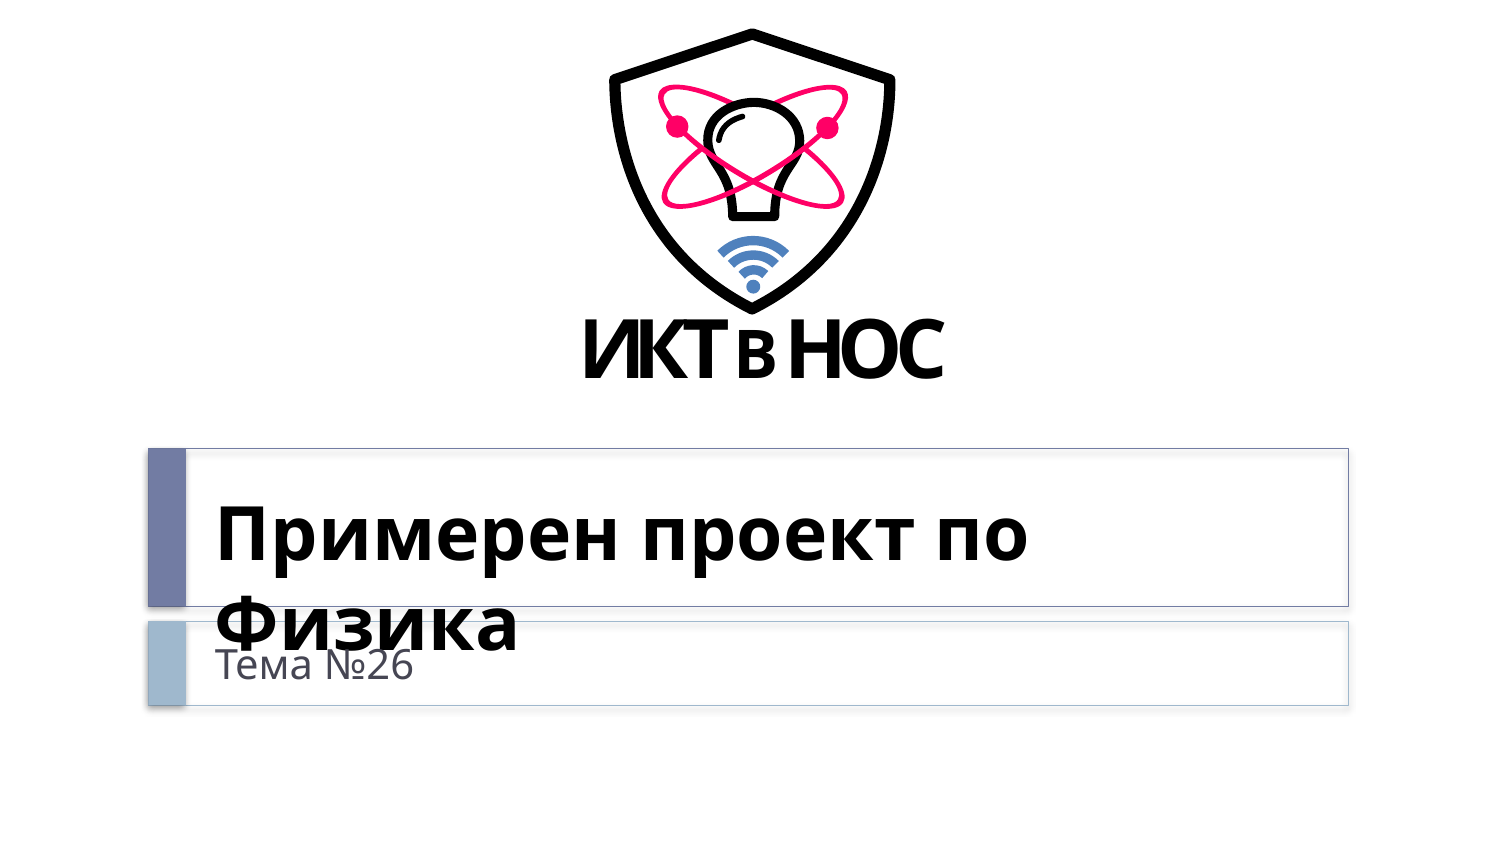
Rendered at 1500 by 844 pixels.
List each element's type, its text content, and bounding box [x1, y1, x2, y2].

title Примерен проект по Физика [200, 478, 1325, 600]
subtitle Тема №26 [200, 630, 1325, 697]
